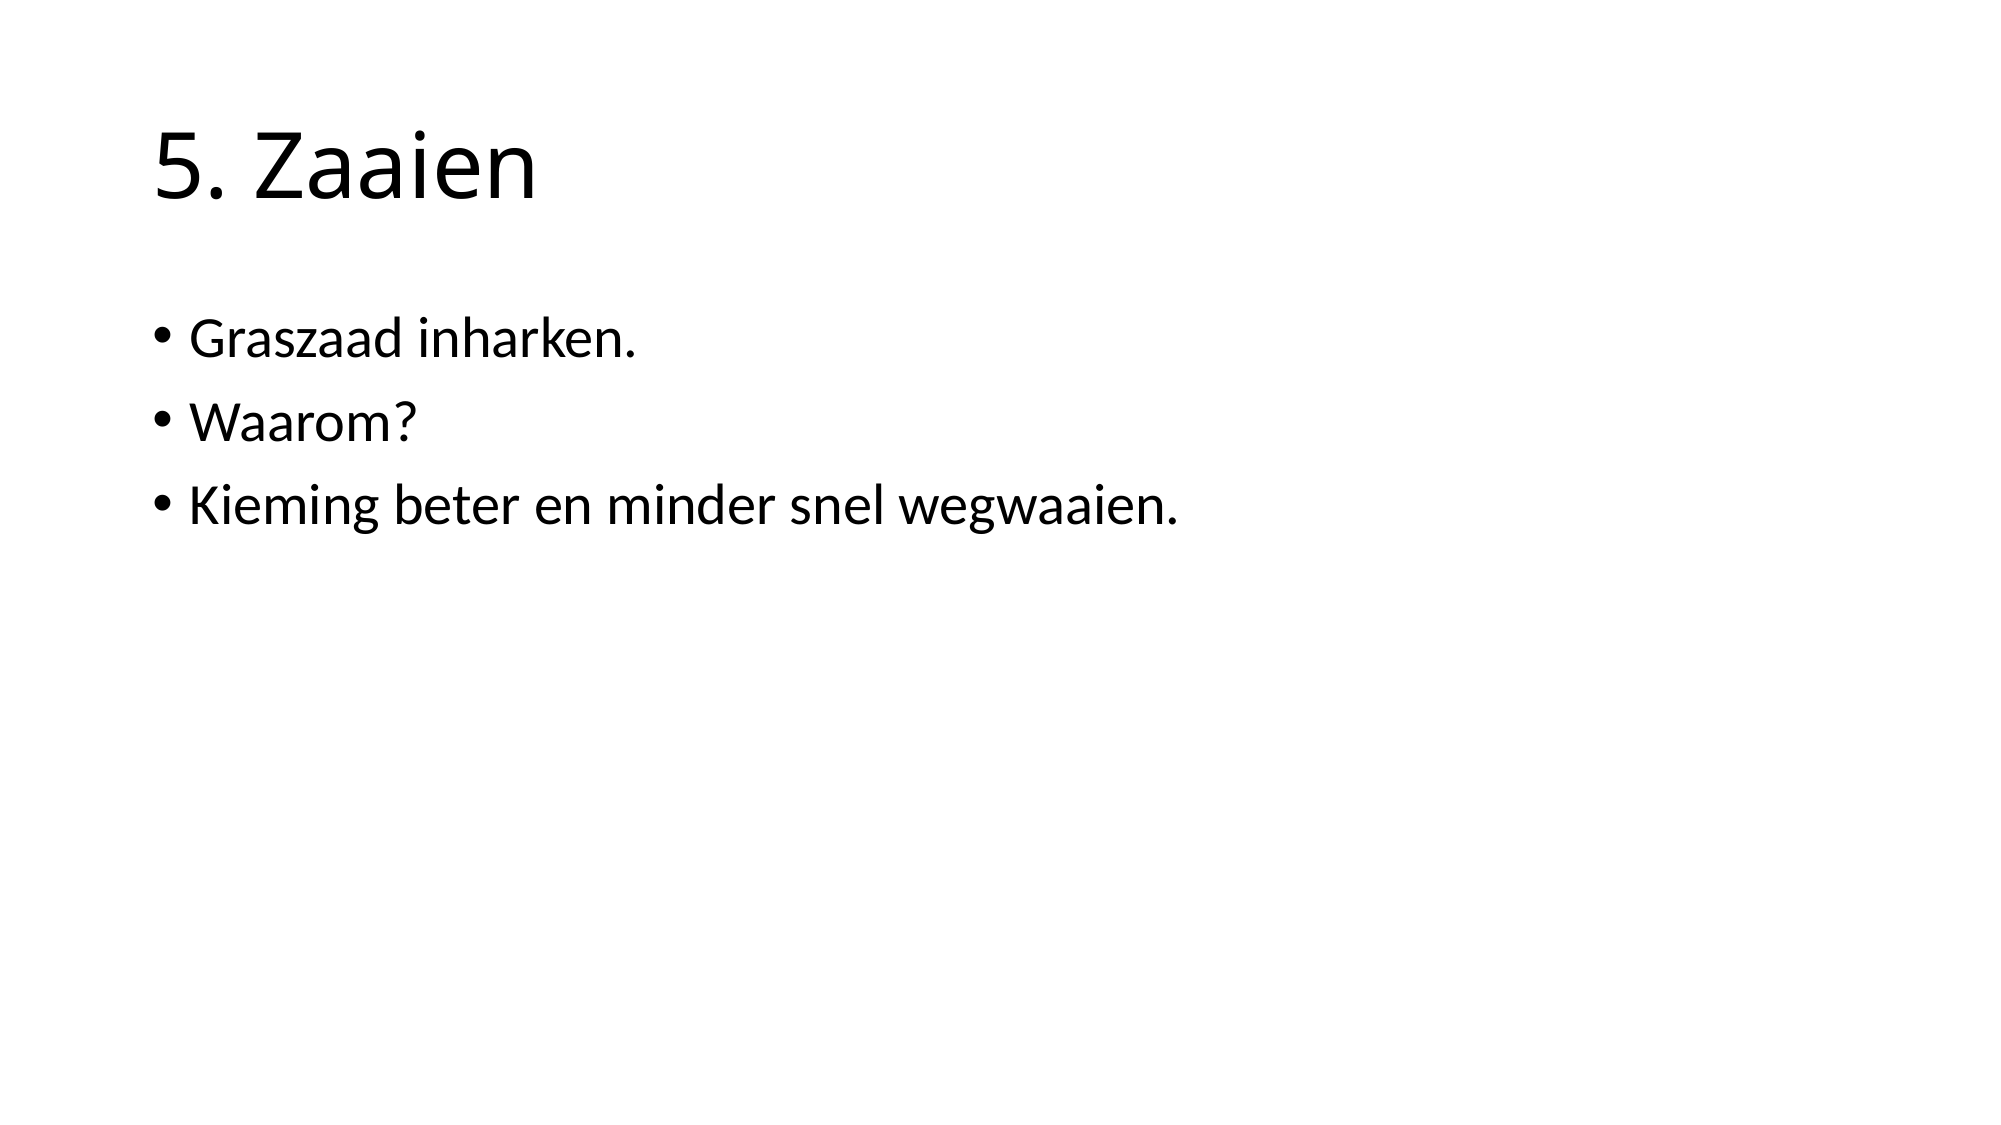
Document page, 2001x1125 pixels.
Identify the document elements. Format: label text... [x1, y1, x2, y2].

list Graszaad inharken. Waarom? Kieming beter en minder snel wegwaaien. [137, 299, 1863, 1014]
title 5. Zaaien [137, 59, 1863, 278]
